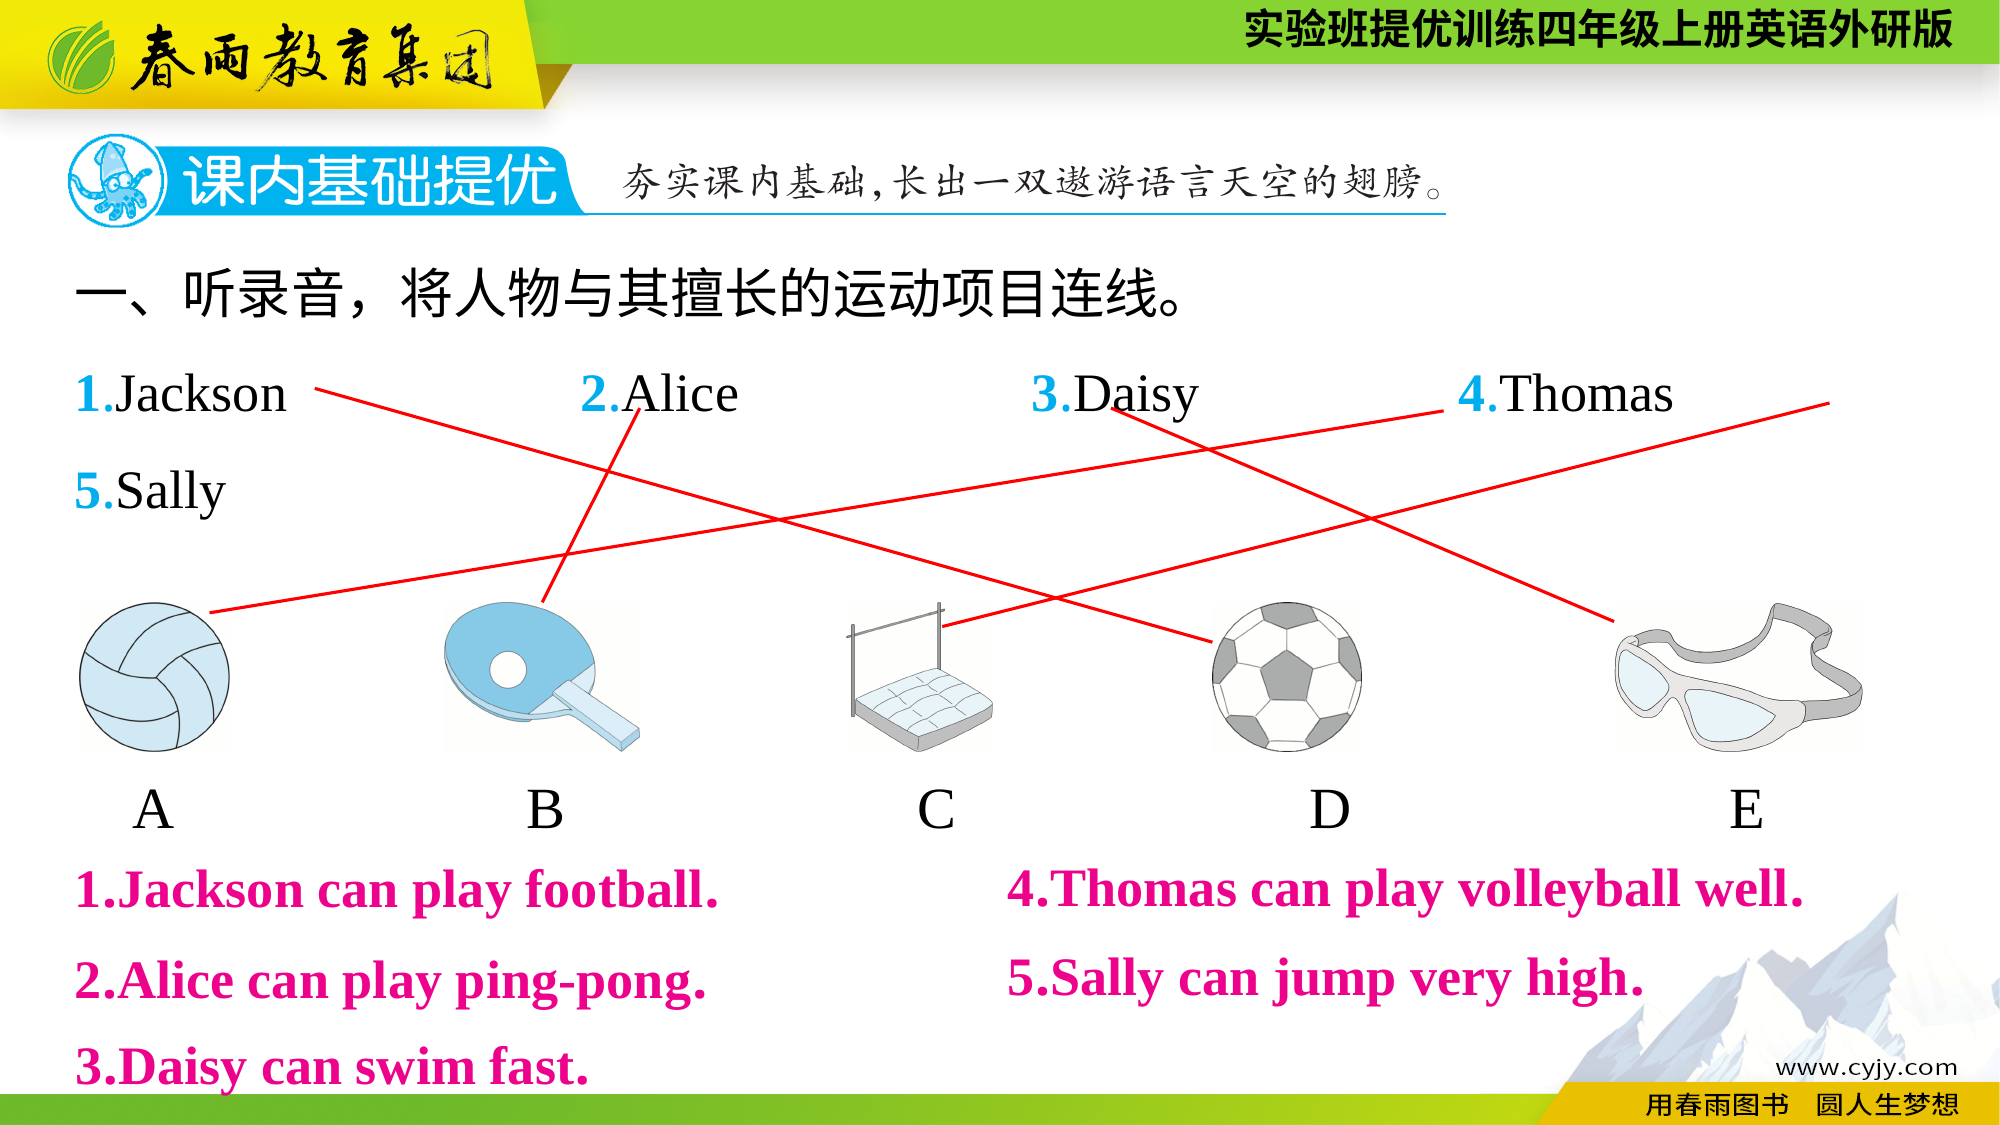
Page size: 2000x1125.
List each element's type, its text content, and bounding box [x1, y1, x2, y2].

text_box 3.Daisy can swim fast. [60, 989, 977, 1103]
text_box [941, 402, 1830, 627]
text_box 5.Sally can jump very high. [992, 901, 1910, 1014]
list 一、听录音，将人物与其擅长的运动项目连线。 1.Jackson 2.Alice 3.Daisy 4.Thomas 5.Sally [59, 219, 1944, 432]
text_box A B C D E [59, 727, 1944, 848]
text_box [314, 388, 1213, 409]
picture [0, 0, 2000, 1125]
text_box 4.Thomas can play volleyball well. [992, 812, 1910, 901]
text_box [209, 410, 936, 613]
text_box 2.Alice can play ping-pong. [59, 904, 977, 1017]
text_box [314, 622, 1213, 643]
text_box 1.Jackson can play football. [59, 813, 977, 904]
